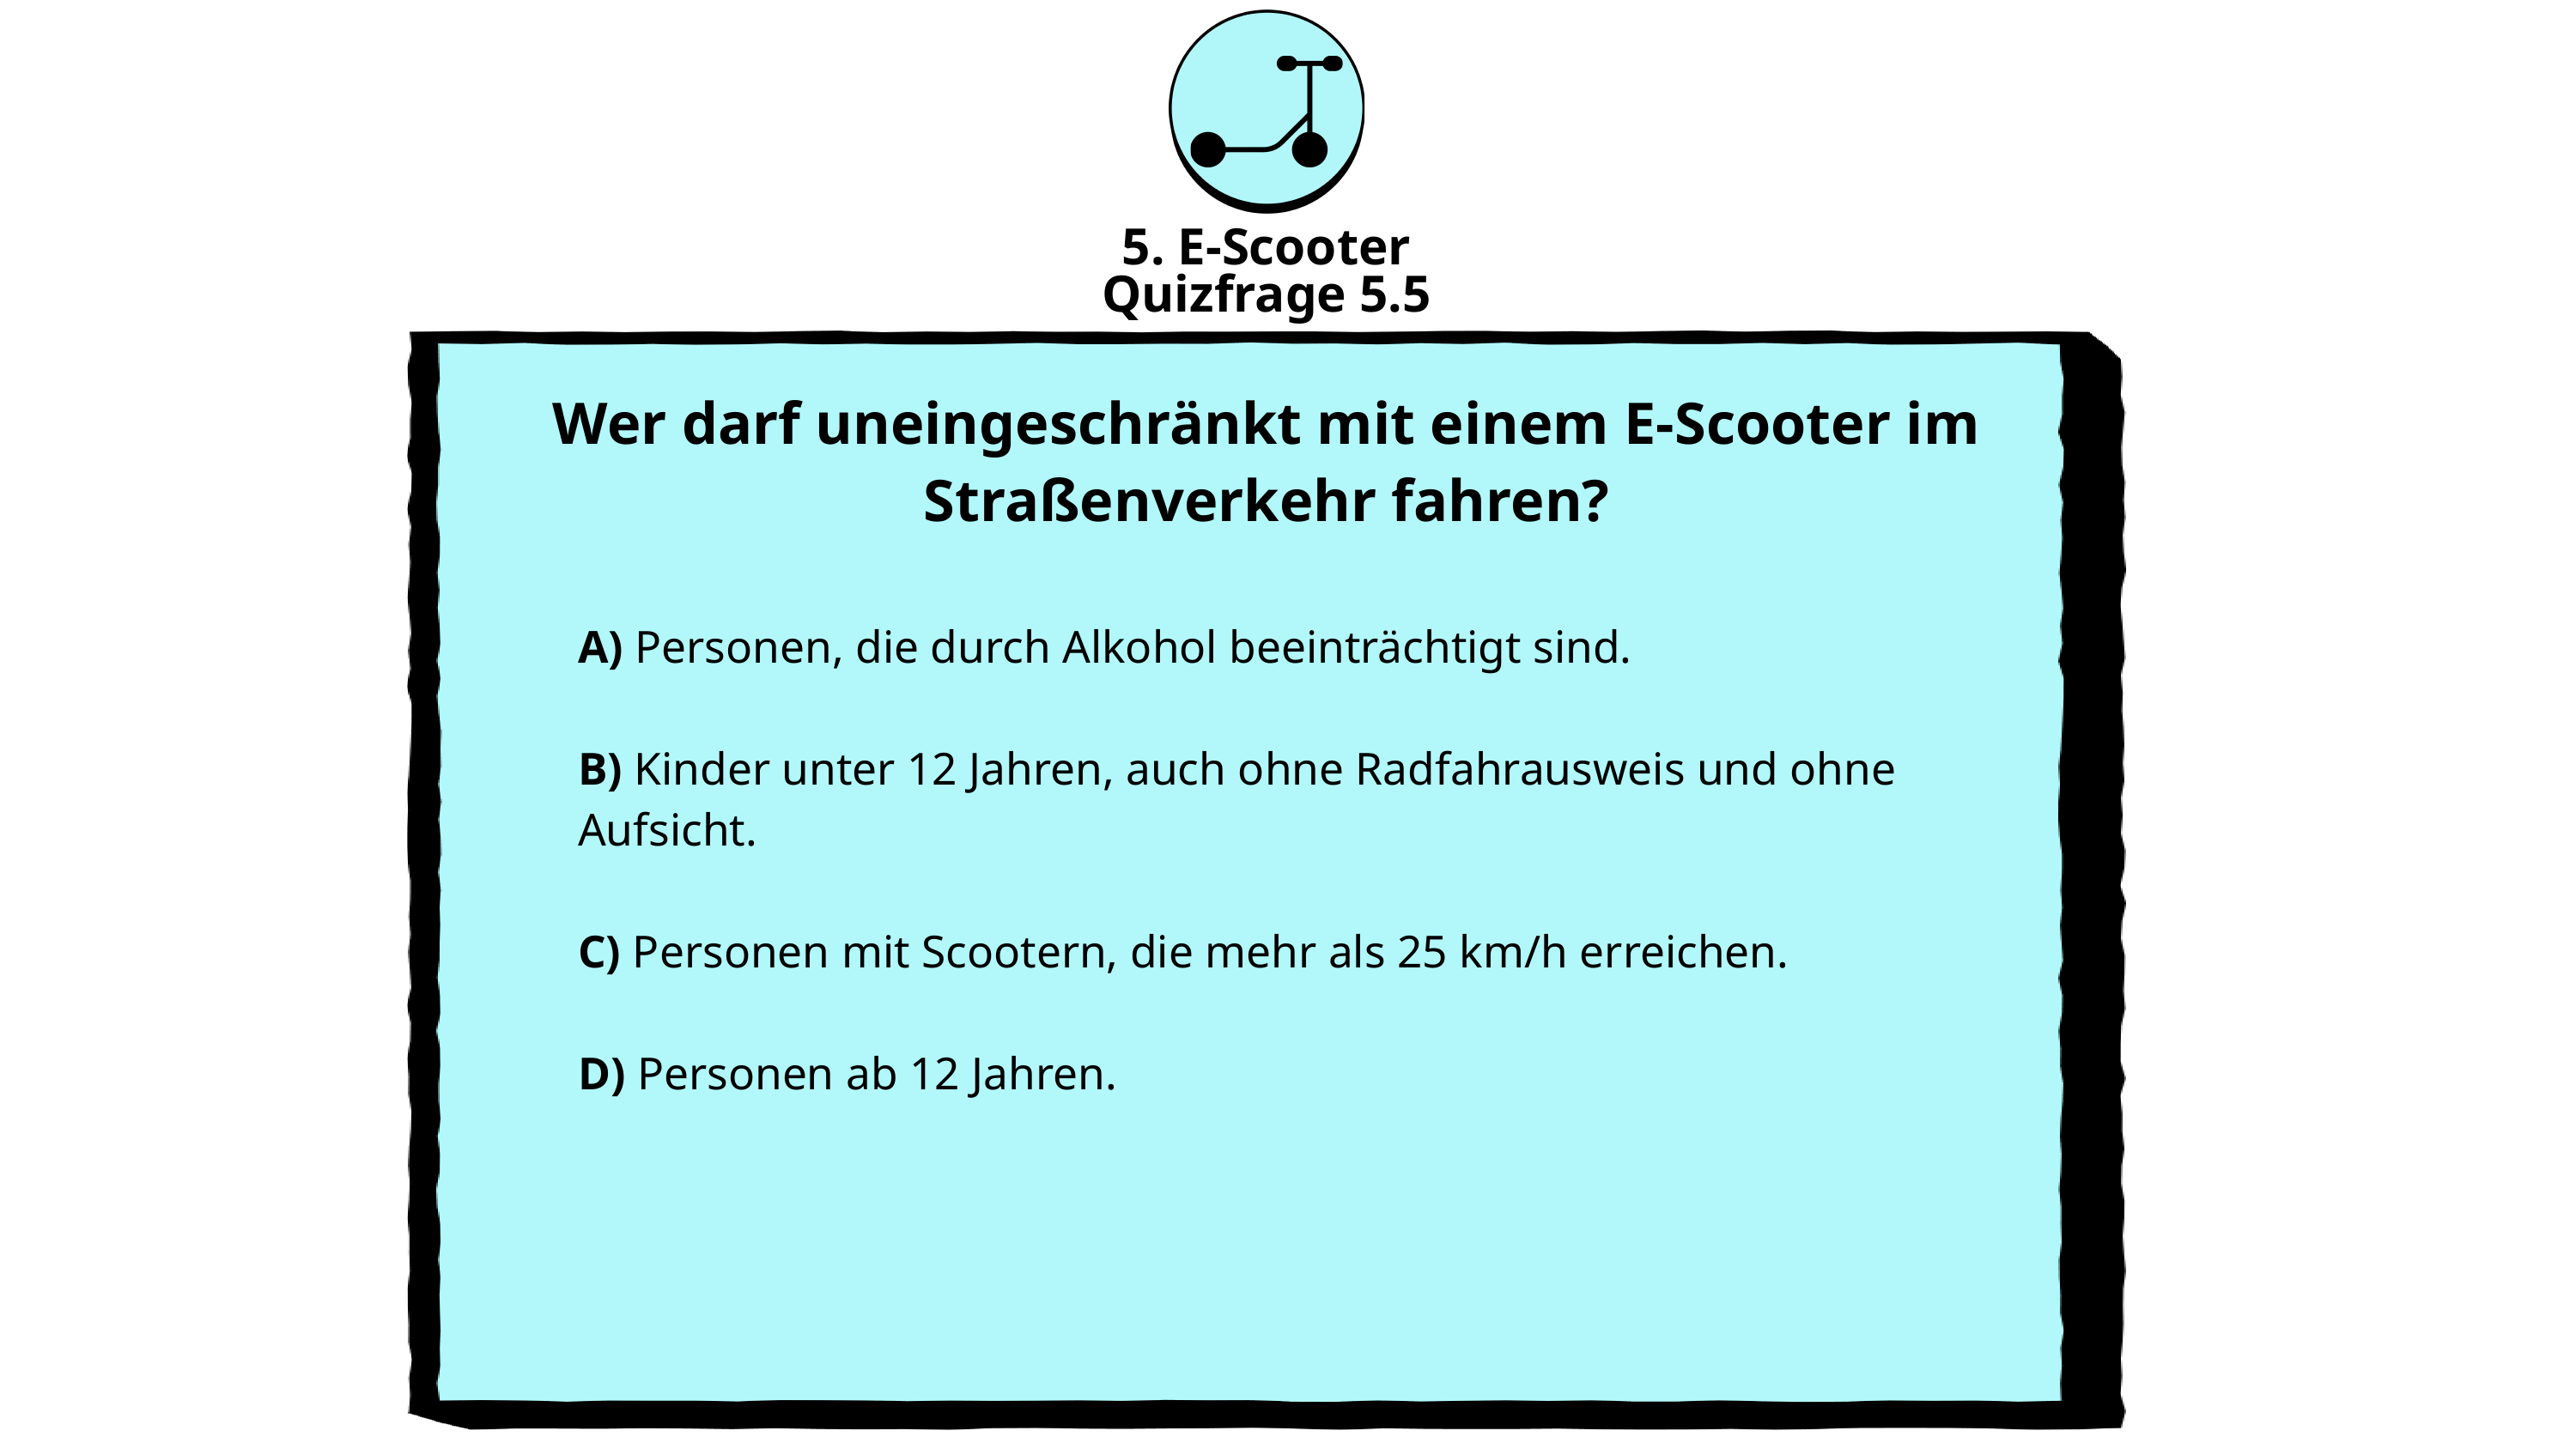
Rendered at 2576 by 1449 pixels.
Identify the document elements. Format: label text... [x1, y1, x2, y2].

text_box [407, 330, 2126, 1430]
text_box [1190, 56, 1343, 167]
text_box [1169, 9, 1365, 214]
text_box Wer darf uneingeschränkt mit einem E-Scooter im Straßenverkehr fahren? A) Personen, die durch Alkohol beeinträchtigt sind. B) Kinder unter 12 Jahren, auch ohne Radfahrausweis und ohne Aufsicht. C) Personen mit Scootern, die mehr als 25 km/h erreichen. D) Personen ab 12 Jahren. [449, 378, 2085, 1100]
text_box 5. E-Scooter Quizfrage 5.5 [623, 221, 1911, 329]
